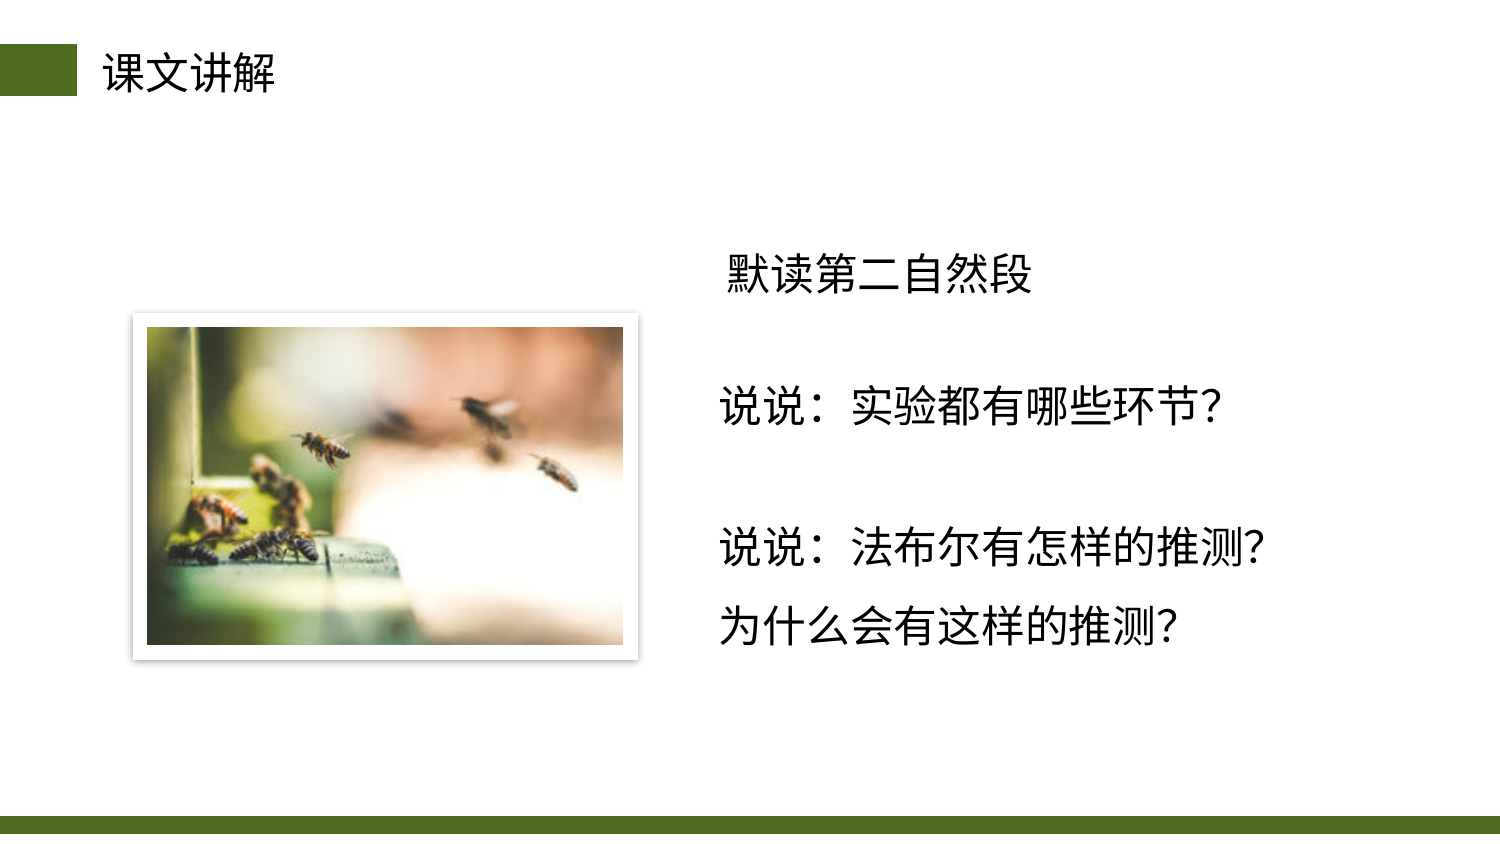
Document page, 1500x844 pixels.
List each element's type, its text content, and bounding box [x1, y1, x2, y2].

picture [147, 327, 624, 646]
text_box 课文讲解 [90, 40, 368, 104]
text_box 默读第二自然段 [715, 241, 1045, 305]
text_box 说说：法布尔有怎样的推测？ 为什么会有这样的推测？ [707, 487, 1293, 658]
text_box 说说：实验都有哪些环节？ [707, 346, 1293, 438]
